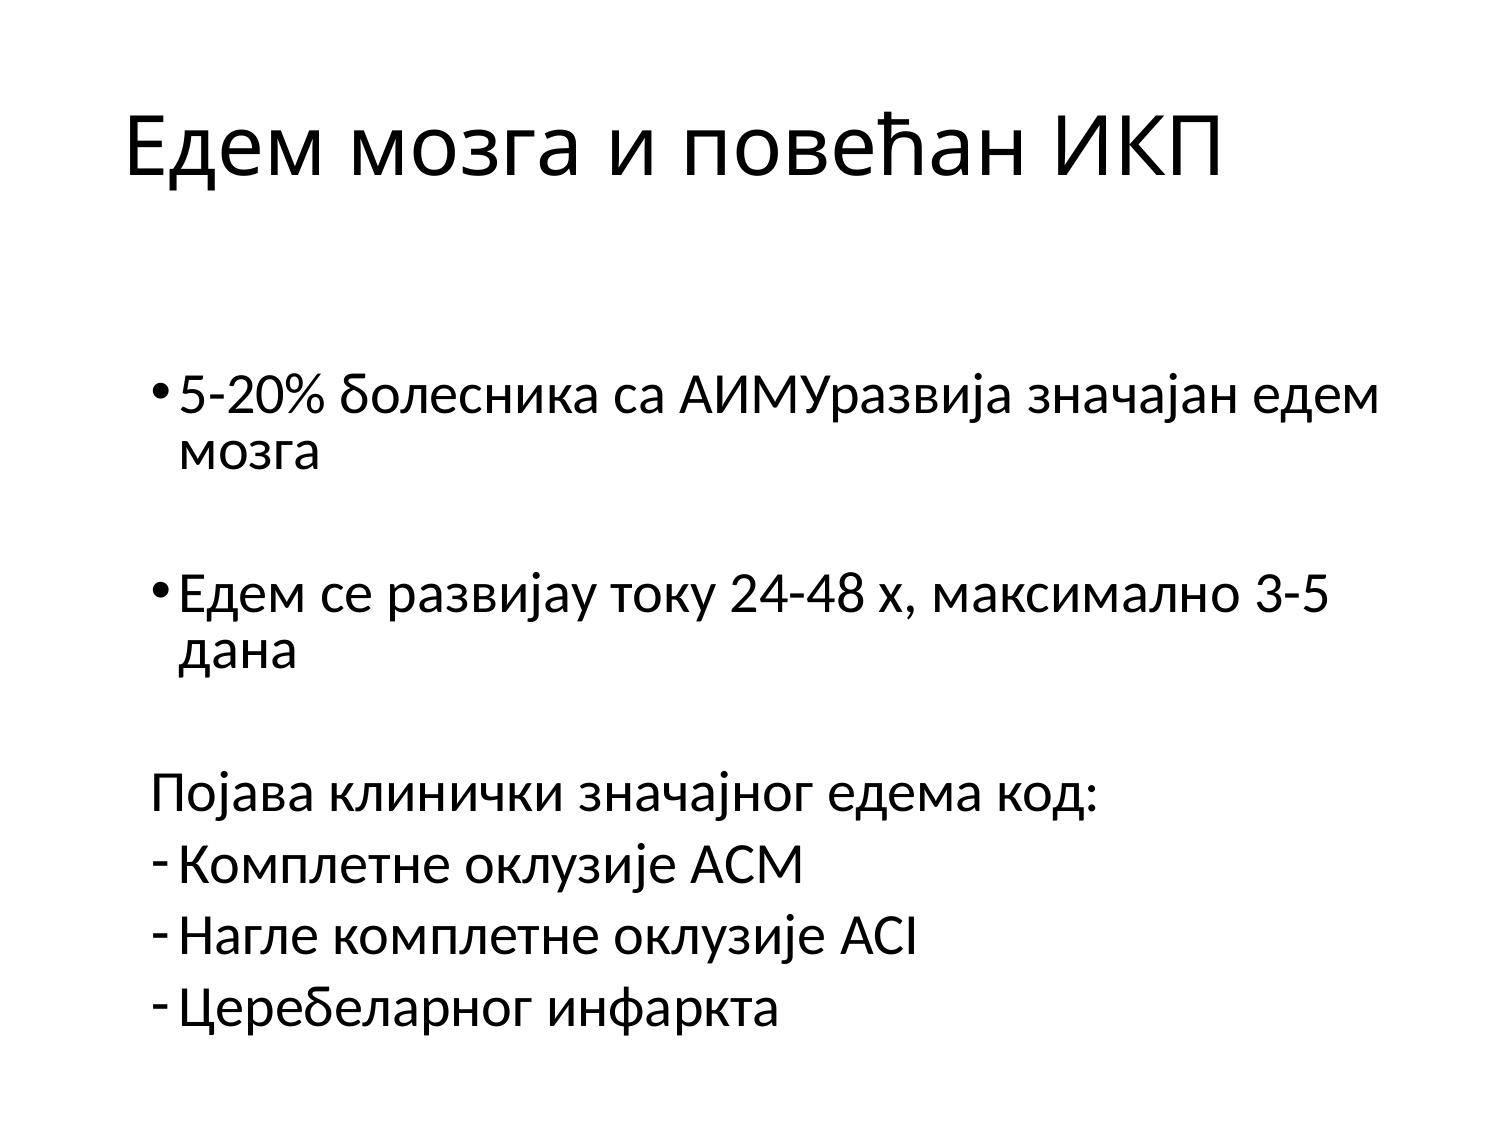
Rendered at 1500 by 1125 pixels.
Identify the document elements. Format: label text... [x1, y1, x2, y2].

list 5-20% болесника са АИМУразвија значајан едем мозга Едем се развијау току 24-48 х, максимално 3-5 дана Појава клинички значајног едема код: Комплетне оклузије ACM Нагле комплетне оклузије ACI Церебеларног инфаркта [135, 361, 1450, 1050]
title Едем мозга и повећан ИКП [42, 31, 1500, 266]
